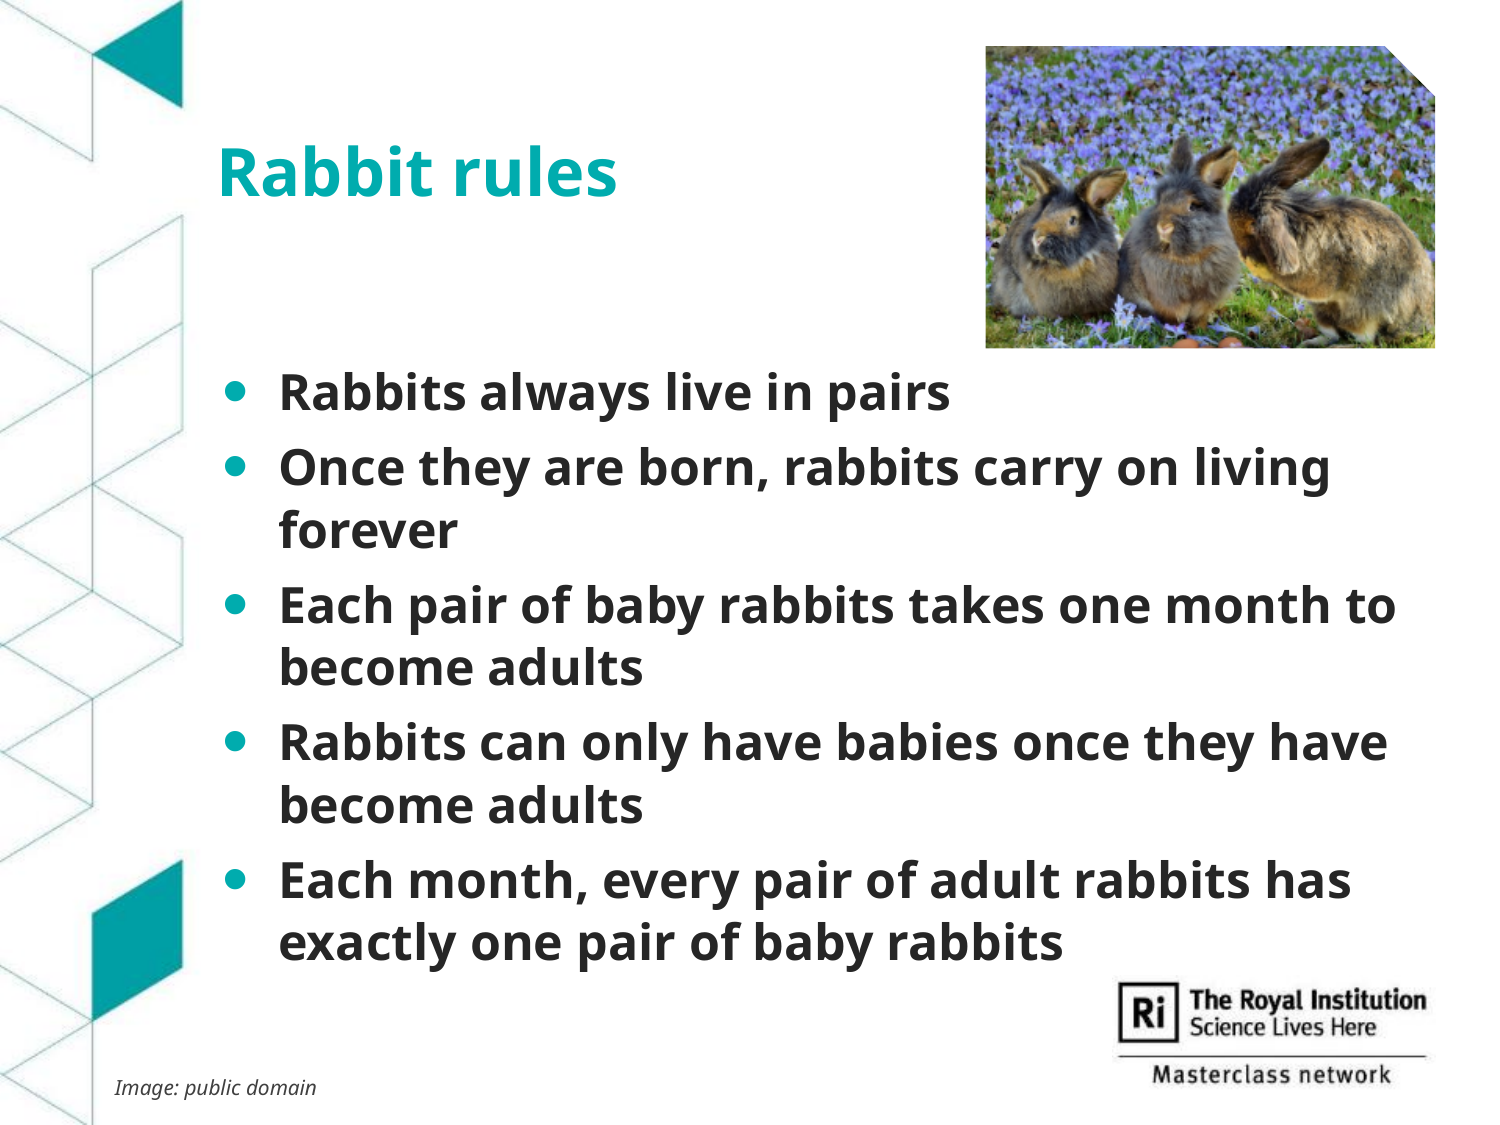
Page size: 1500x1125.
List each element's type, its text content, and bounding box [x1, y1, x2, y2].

picture [985, 45, 1436, 349]
text_box Rabbits always live in pairs Once they are born, rabbits carry on living forever Each pair of baby rabbits takes one month to become adults Rabbits can only have babies once they have become adults Each month, every pair of adult rabbits has exactly one pair of baby rabbits [215, 350, 1435, 979]
text_box Rabbit rules [215, 122, 985, 218]
picture [1112, 975, 1436, 1102]
text_box Image: public domain [215, 1067, 1153, 1107]
text_box [1075, 954, 1484, 1108]
picture [0, 0, 215, 1125]
